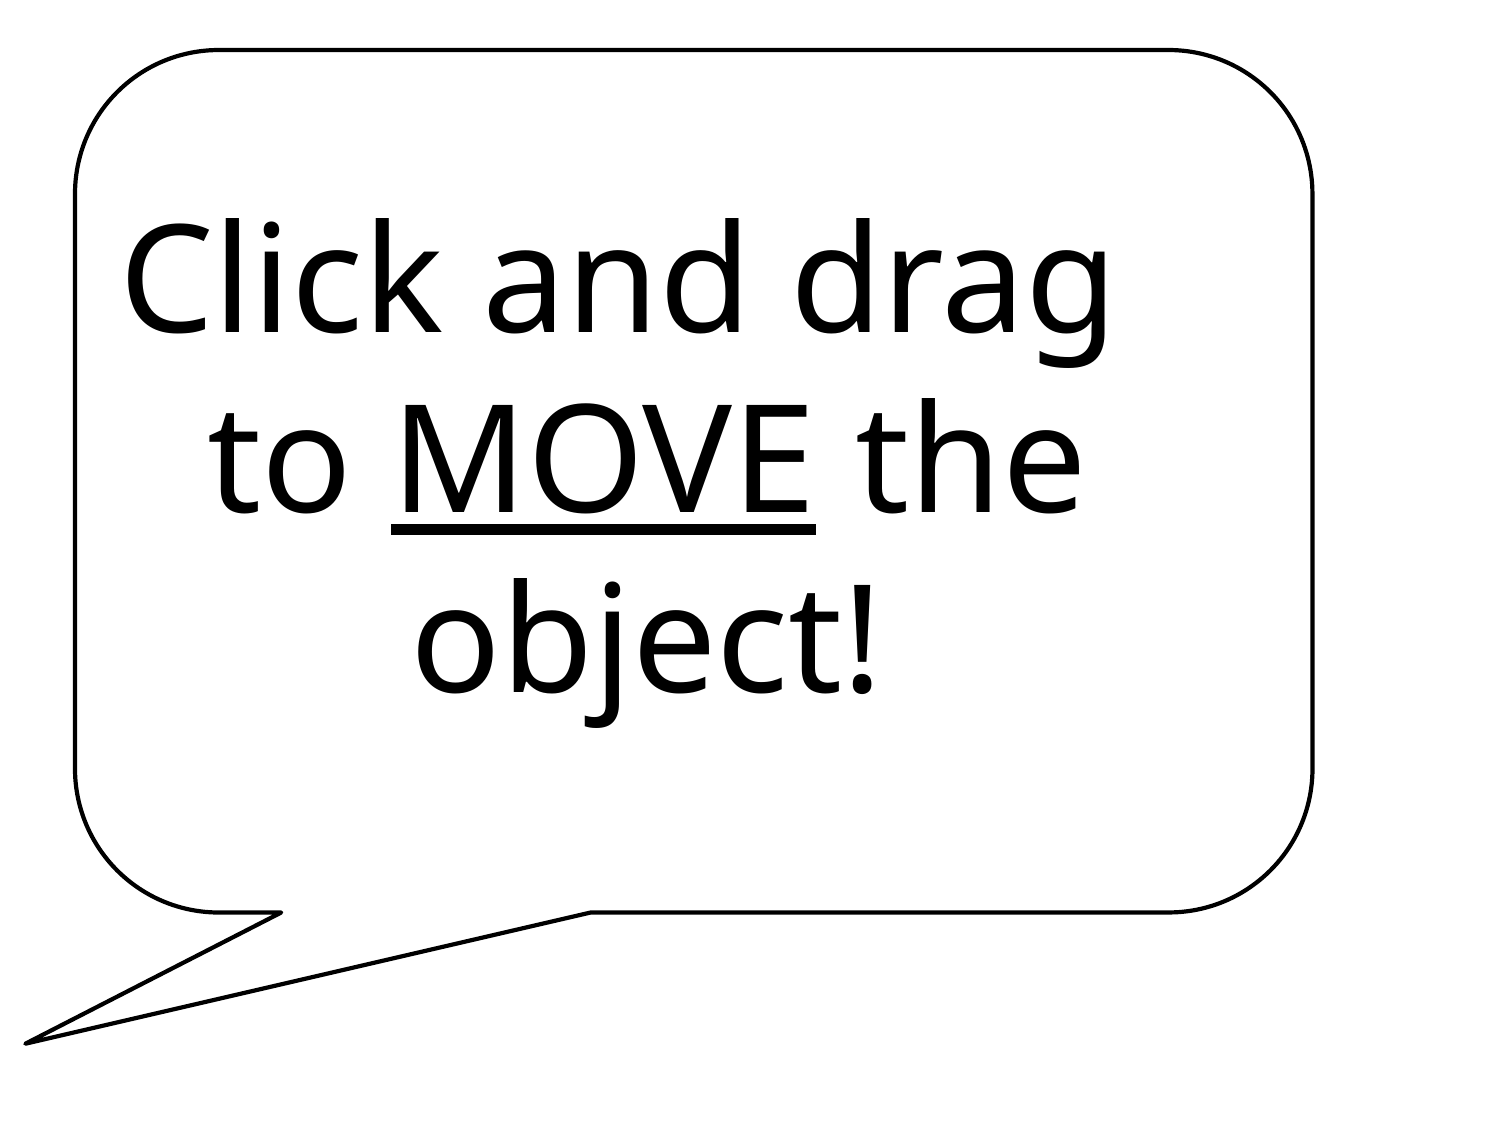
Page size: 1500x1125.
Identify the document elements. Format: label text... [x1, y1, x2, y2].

list Click and drag to MOVE the object! [50, 174, 1188, 850]
text_box [23, 47, 1315, 1046]
